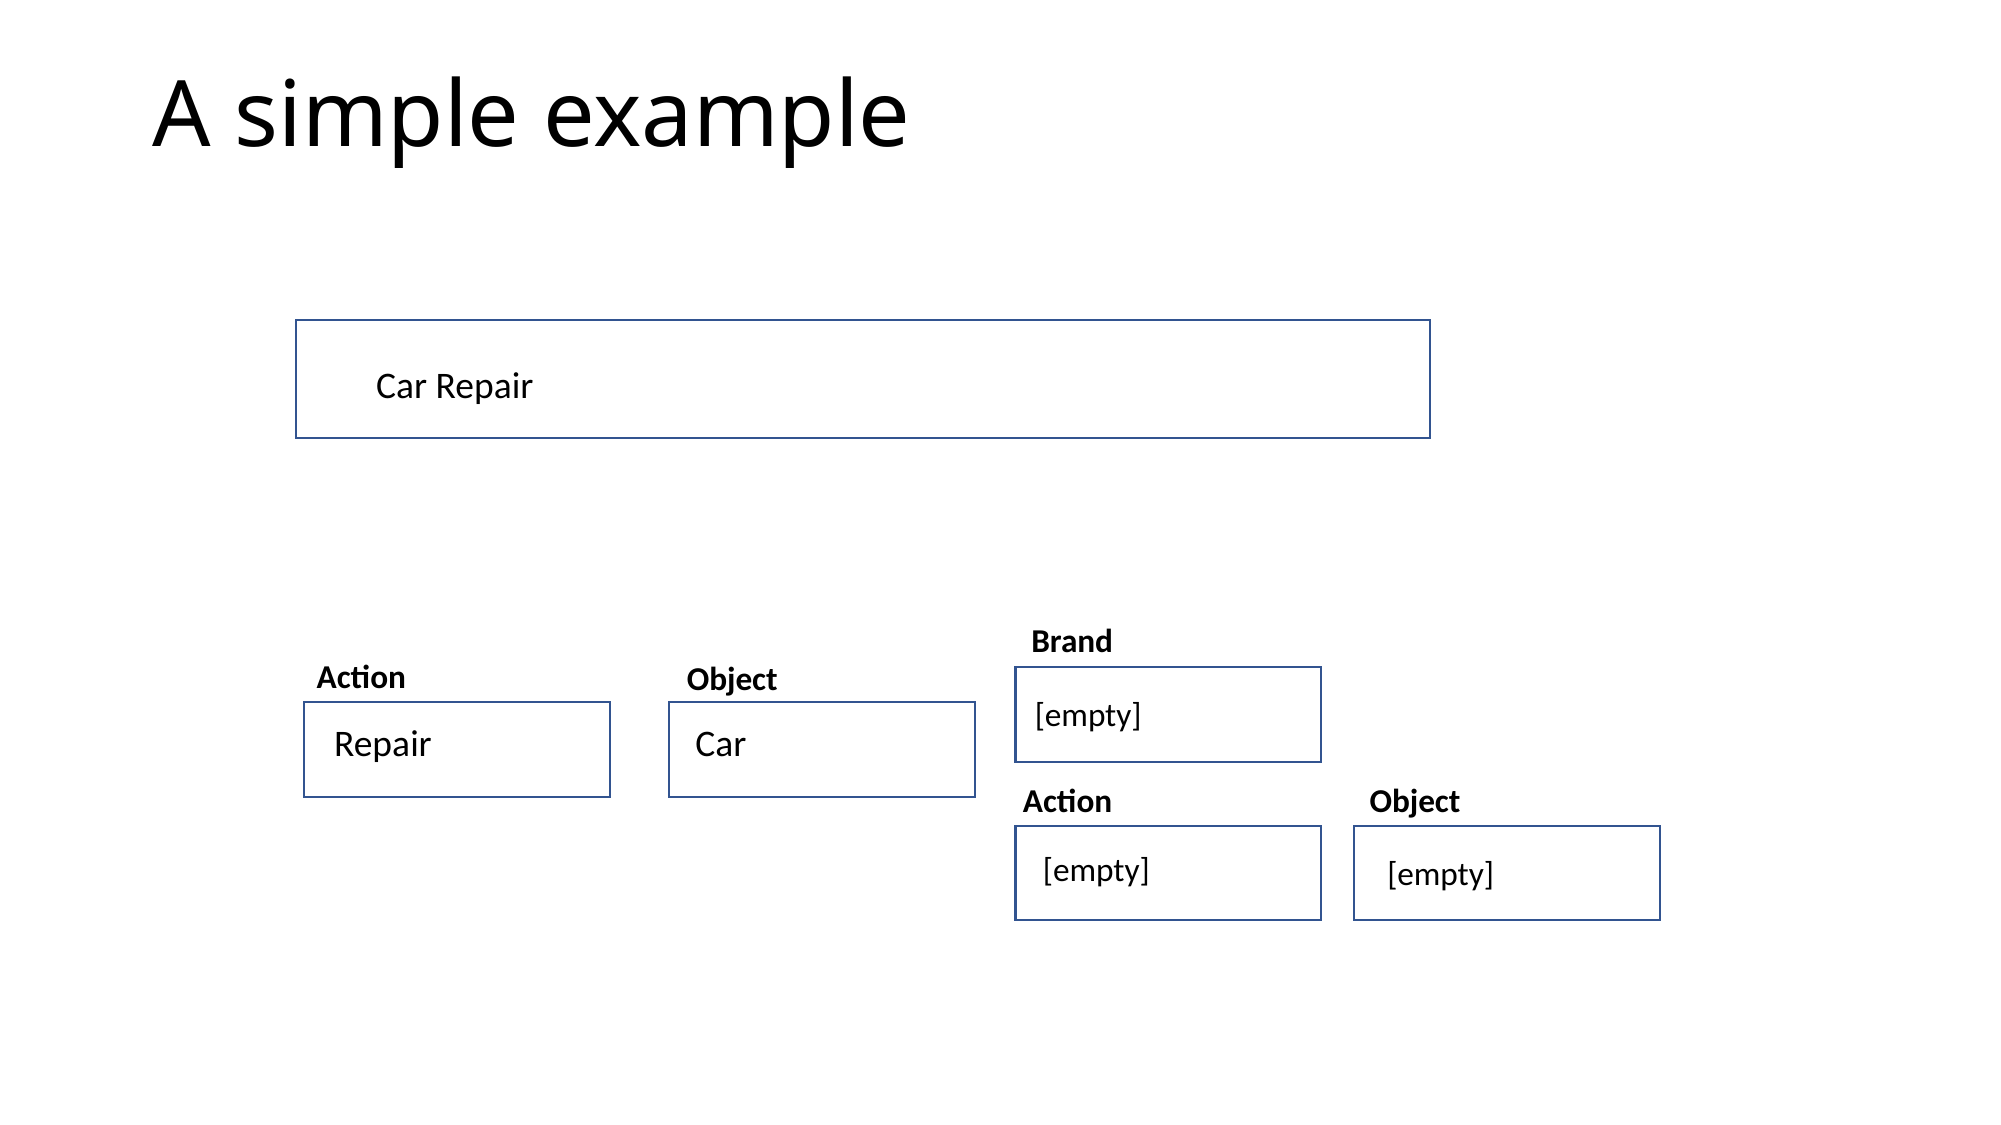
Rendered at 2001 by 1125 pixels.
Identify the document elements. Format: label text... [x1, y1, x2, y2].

text_box Repair [319, 711, 500, 771]
text_box Car [680, 711, 762, 771]
text_box [1014, 825, 1322, 921]
text_box [1353, 825, 1661, 921]
text_box [empty] [1372, 845, 1510, 900]
text_box [303, 701, 611, 798]
text_box Object [672, 649, 793, 705]
text_box [empty] [1020, 685, 1157, 741]
text_box Brand [1016, 611, 1128, 667]
text_box [295, 319, 1431, 439]
text_box A simple example [137, 59, 1863, 278]
text_box [668, 701, 976, 798]
text_box Car Repair [361, 354, 549, 414]
text_box Action [1008, 771, 1128, 827]
text_box [1014, 666, 1322, 763]
text_box [empty] [1028, 841, 1165, 896]
text_box Object [1354, 771, 1476, 827]
text_box Action [301, 648, 422, 703]
